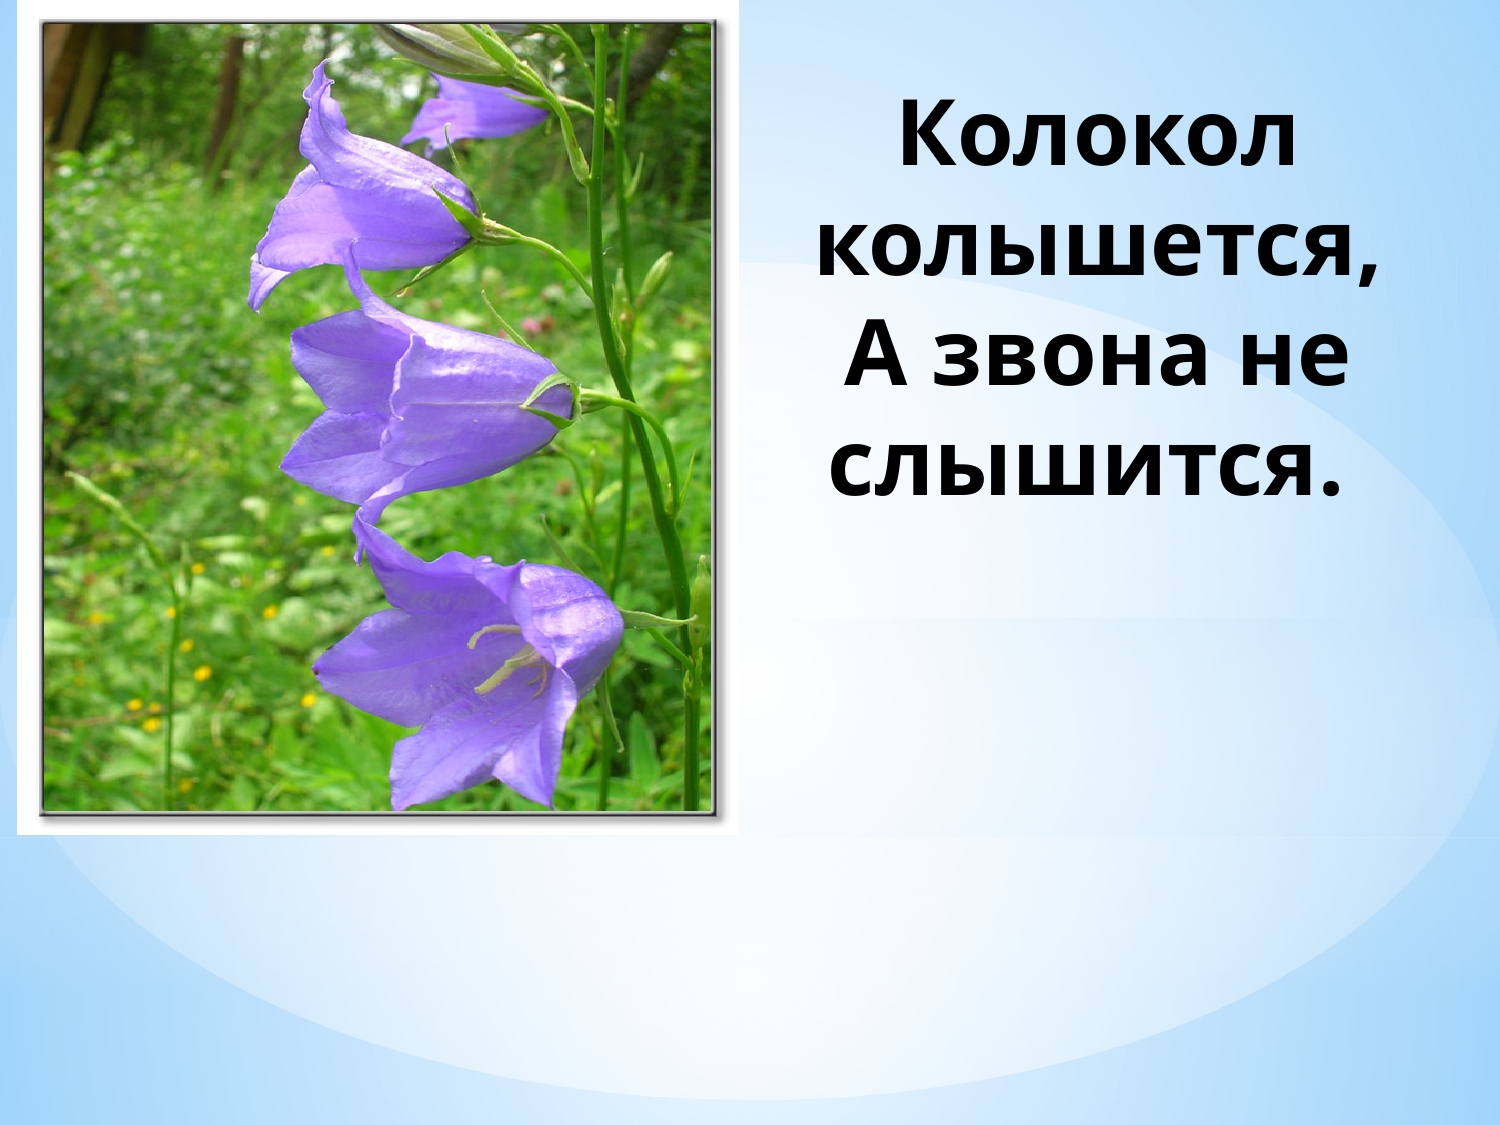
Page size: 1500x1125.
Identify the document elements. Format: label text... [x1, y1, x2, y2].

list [17, 0, 739, 835]
title Колокол колышется, А звона не слышится. [738, 66, 1459, 905]
